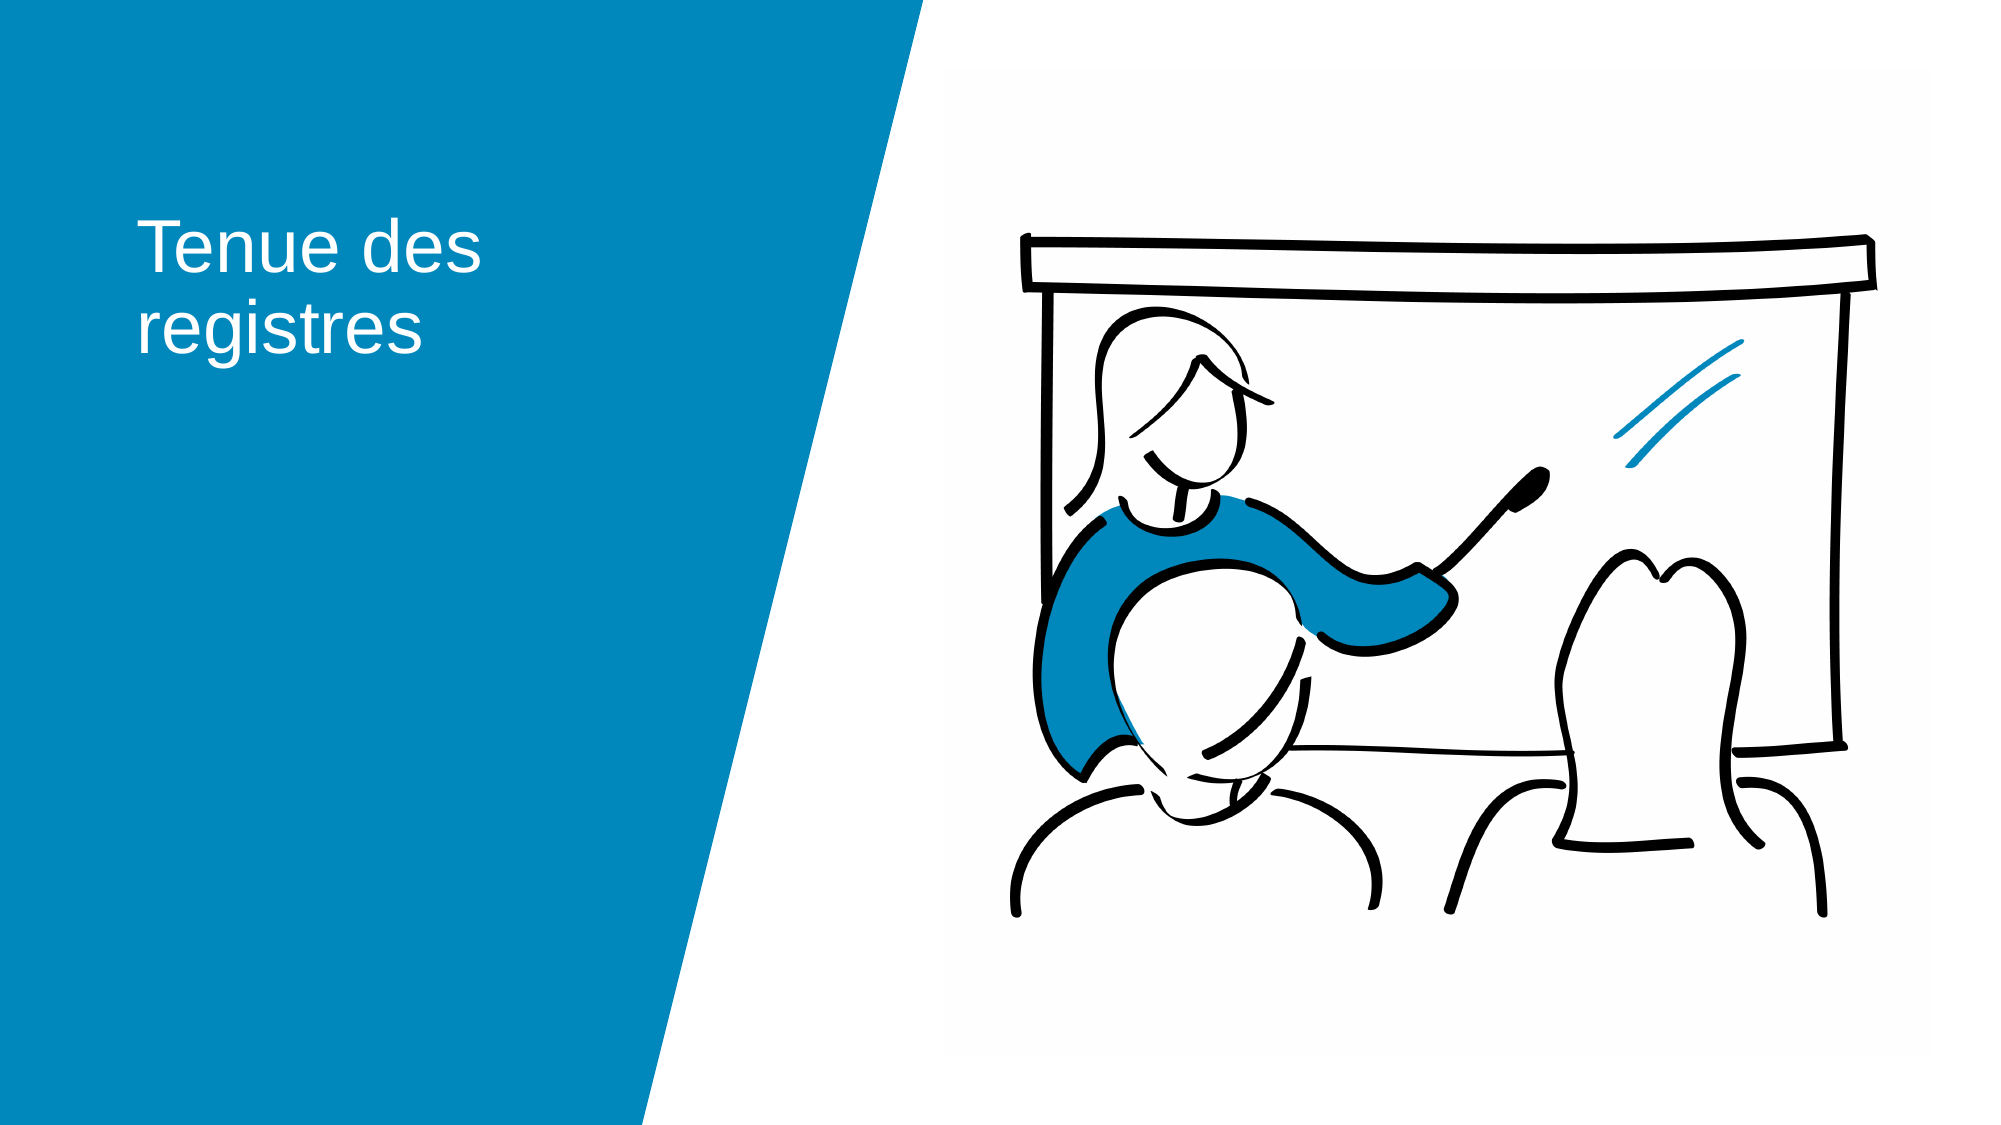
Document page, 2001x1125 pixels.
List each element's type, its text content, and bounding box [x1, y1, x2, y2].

picture [944, 68, 1932, 1056]
title Tenue des registres [136, 0, 775, 371]
